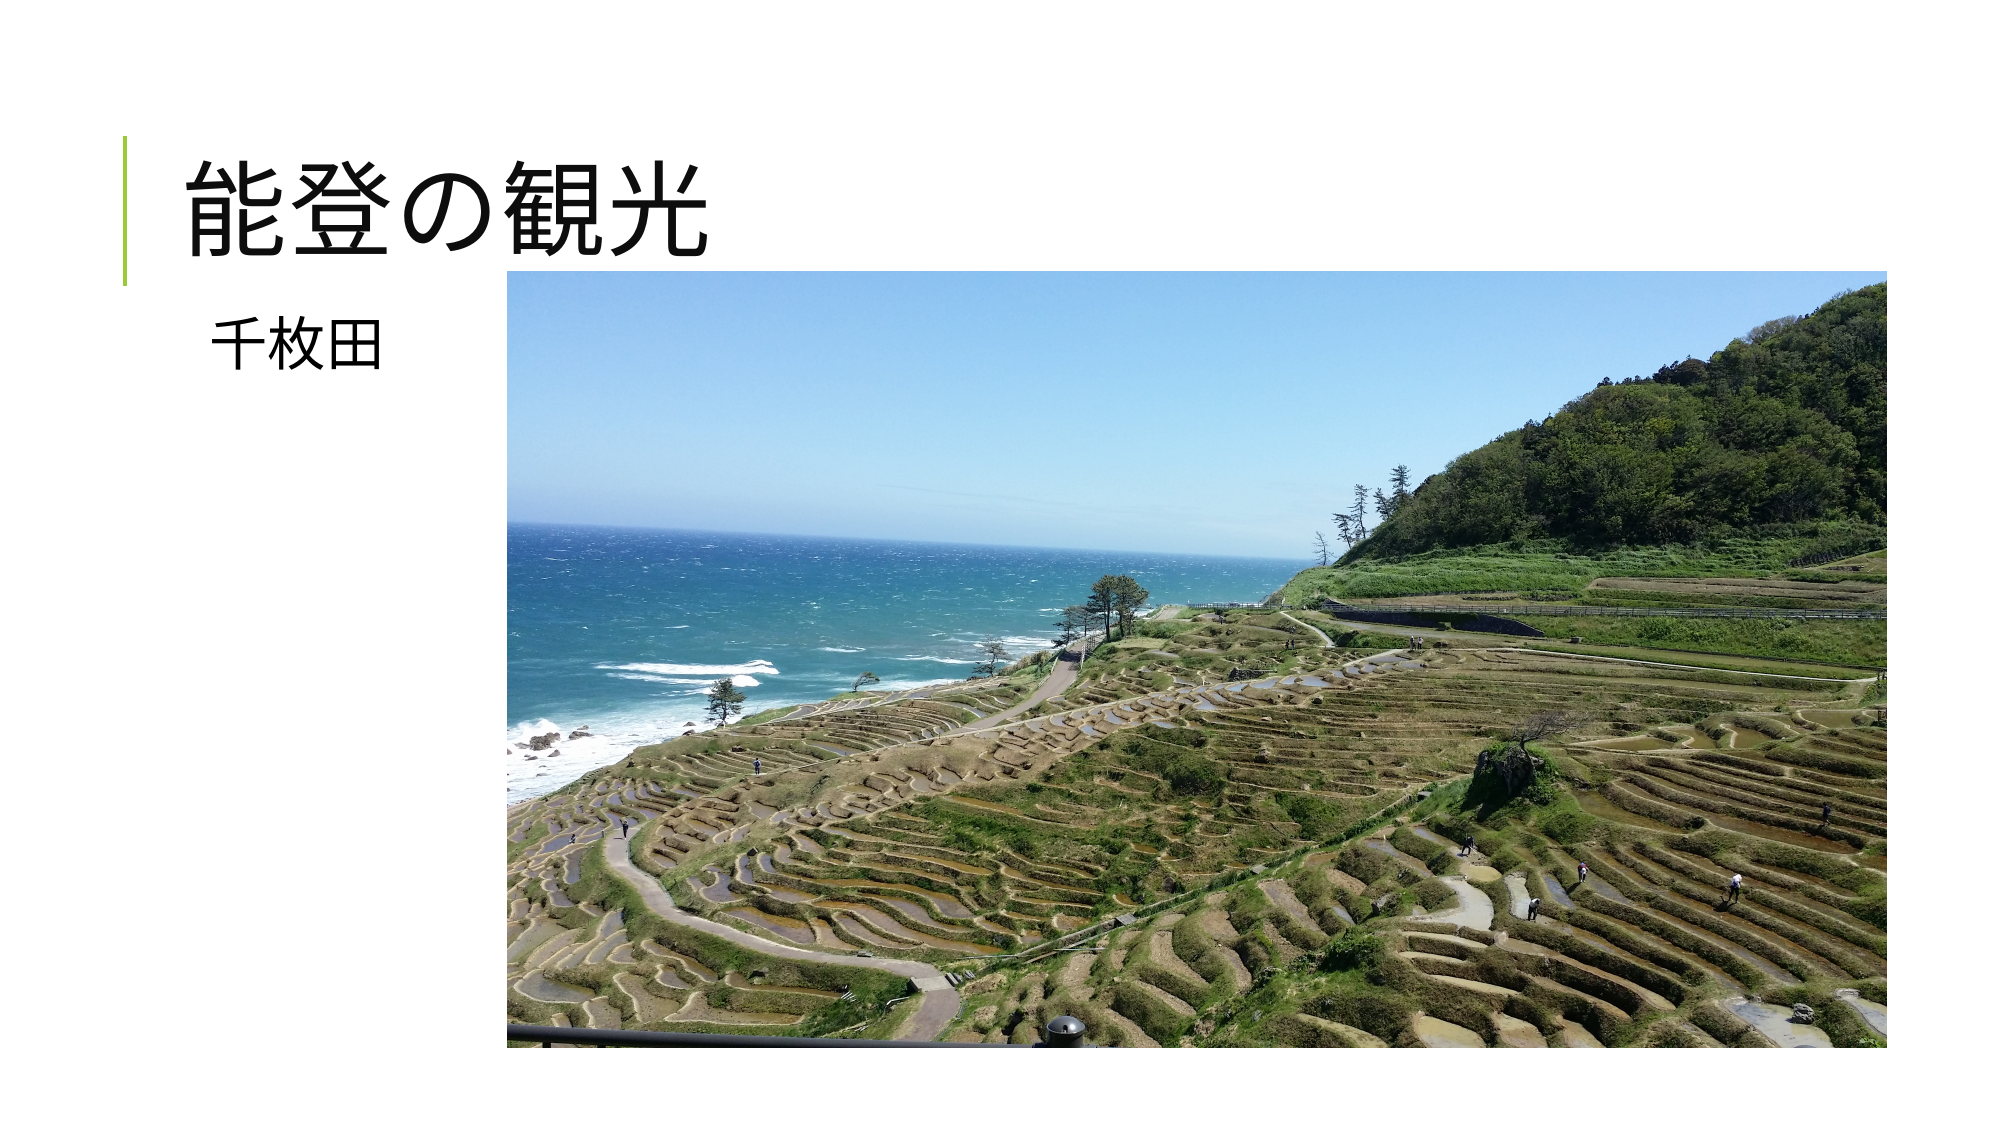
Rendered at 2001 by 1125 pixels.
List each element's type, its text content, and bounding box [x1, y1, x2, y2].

list 千枚田 [186, 307, 499, 443]
title 能登の観光 [168, 96, 1763, 342]
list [506, 271, 1887, 1048]
